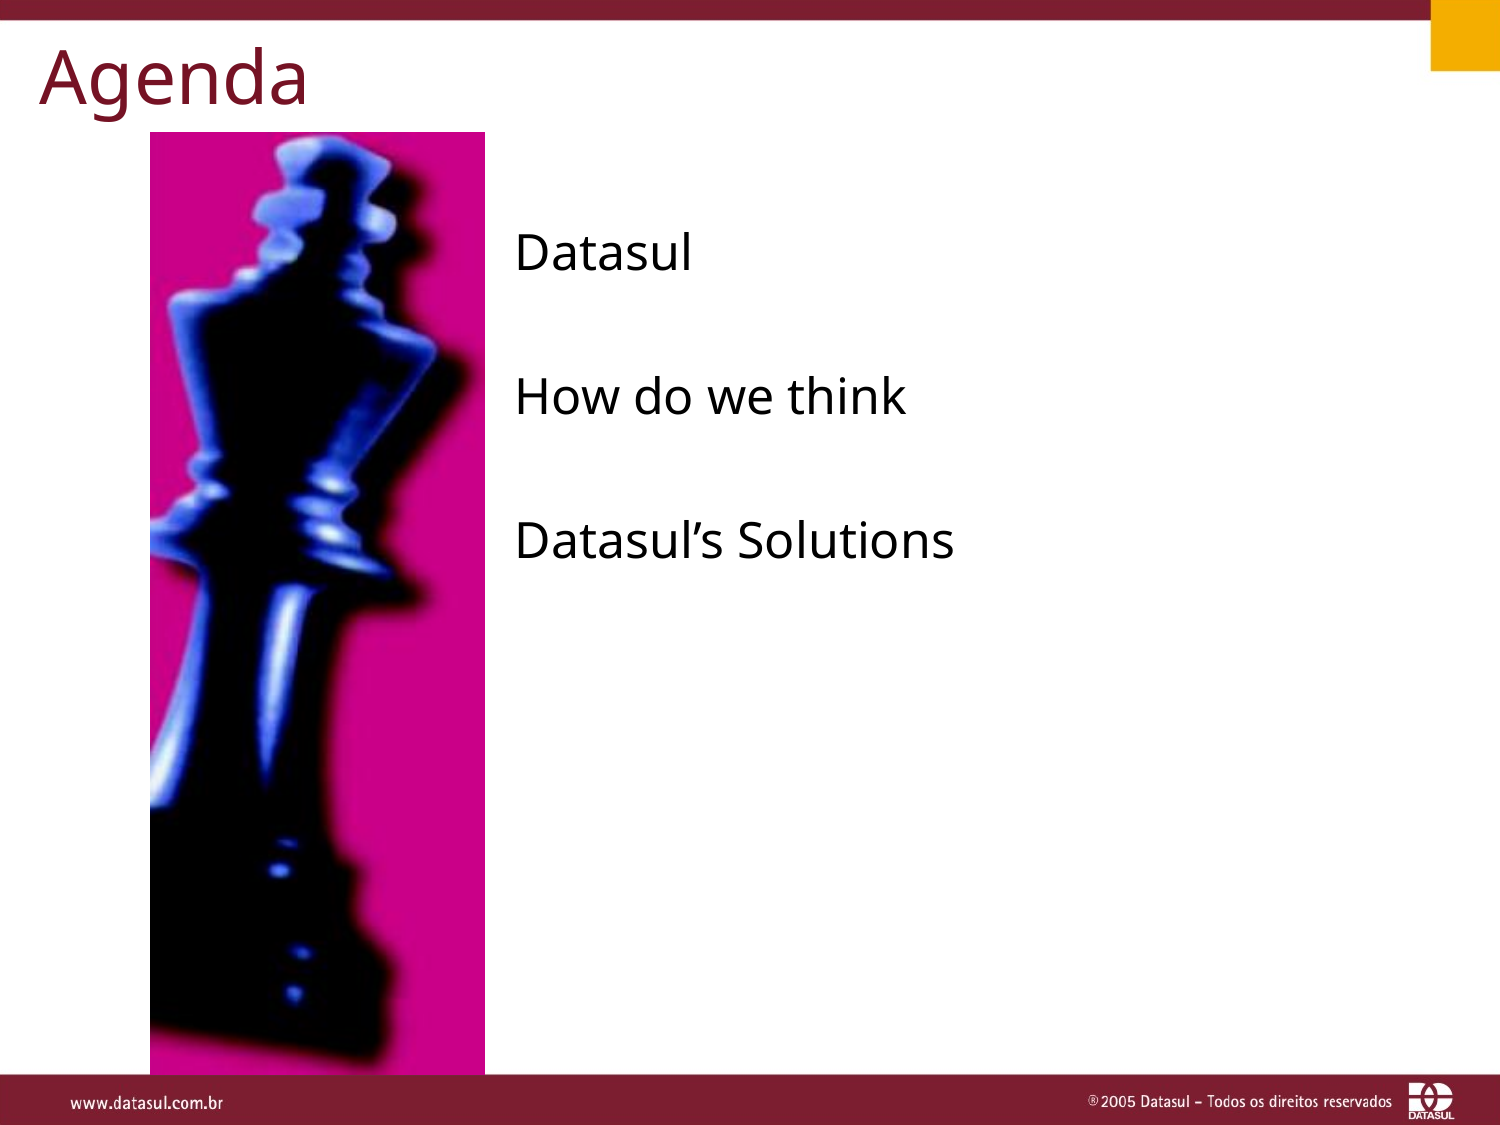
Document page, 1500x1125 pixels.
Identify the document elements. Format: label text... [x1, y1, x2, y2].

picture [0, 0, 1500, 1125]
text_box Datasul [500, 224, 1425, 288]
text_box How do we think [499, 368, 1463, 432]
title Agenda [24, 24, 1301, 126]
text_box Datasul’s Solutions [499, 512, 1163, 576]
text_box [1301, 24, 1500, 94]
